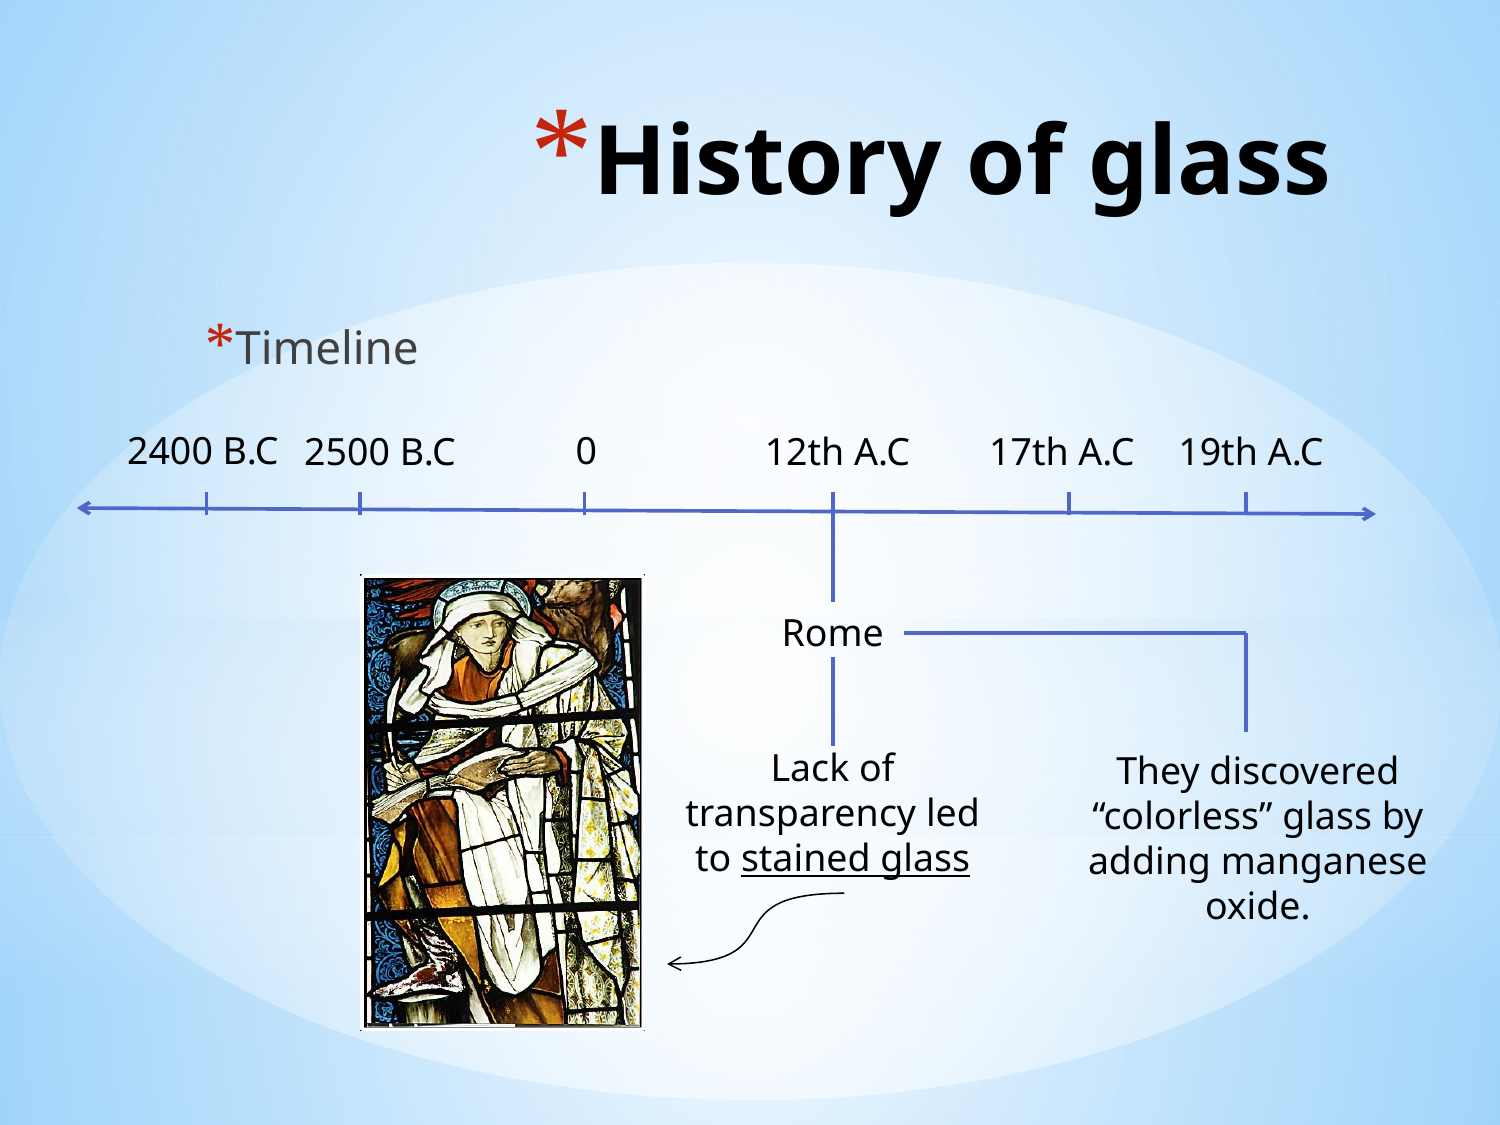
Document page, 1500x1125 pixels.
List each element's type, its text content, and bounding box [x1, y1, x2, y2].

text_box Rome Lack of transparency led to stained glass [667, 601, 999, 932]
title History of glass [277, 91, 1346, 279]
text_box 17th A.C [974, 420, 1164, 481]
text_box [211, 507, 355, 515]
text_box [76, 507, 201, 515]
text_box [1073, 507, 1241, 515]
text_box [1251, 507, 1377, 515]
picture [359, 573, 645, 1032]
text_box 2400 B.C [112, 419, 302, 479]
text_box 12th A.C [750, 420, 939, 481]
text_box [589, 507, 827, 515]
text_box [666, 892, 845, 965]
text_box 0 [560, 419, 750, 479]
text_box 2500 B.C [289, 420, 479, 481]
text_box They discovered “colorless” glass by adding manganese oxide. [1069, 739, 1447, 935]
text_box 19th A.C [1164, 420, 1353, 481]
text_box Timeline [183, 311, 561, 421]
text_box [838, 507, 1063, 515]
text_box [365, 507, 579, 515]
